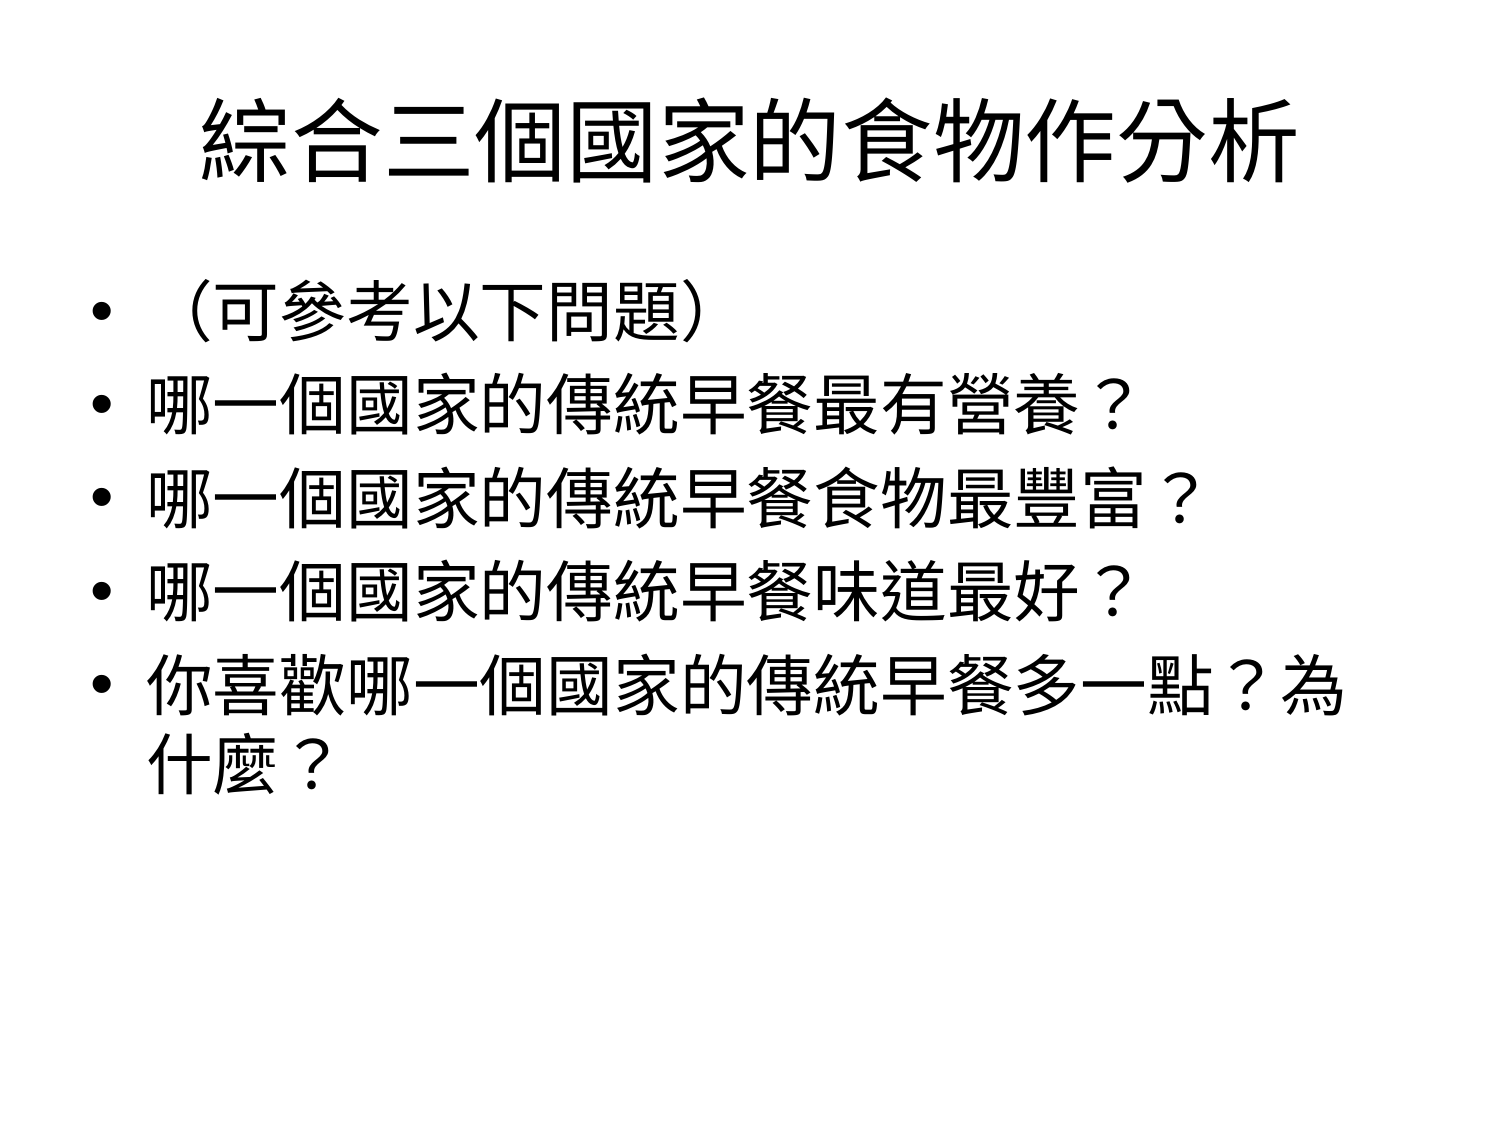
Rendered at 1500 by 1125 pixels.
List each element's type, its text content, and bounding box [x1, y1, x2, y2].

title 綜合三個國家的食物作分析 [75, 45, 1425, 233]
list （可參考以下問題） 哪一個國家的傳統早餐最有營養？ 哪一個國家的傳統早餐食物最豐富？ 哪一個國家的傳統早餐味道最好？ 你喜歡哪一個國家的傳統早餐多一點？為什麼？ [75, 262, 1425, 1005]
